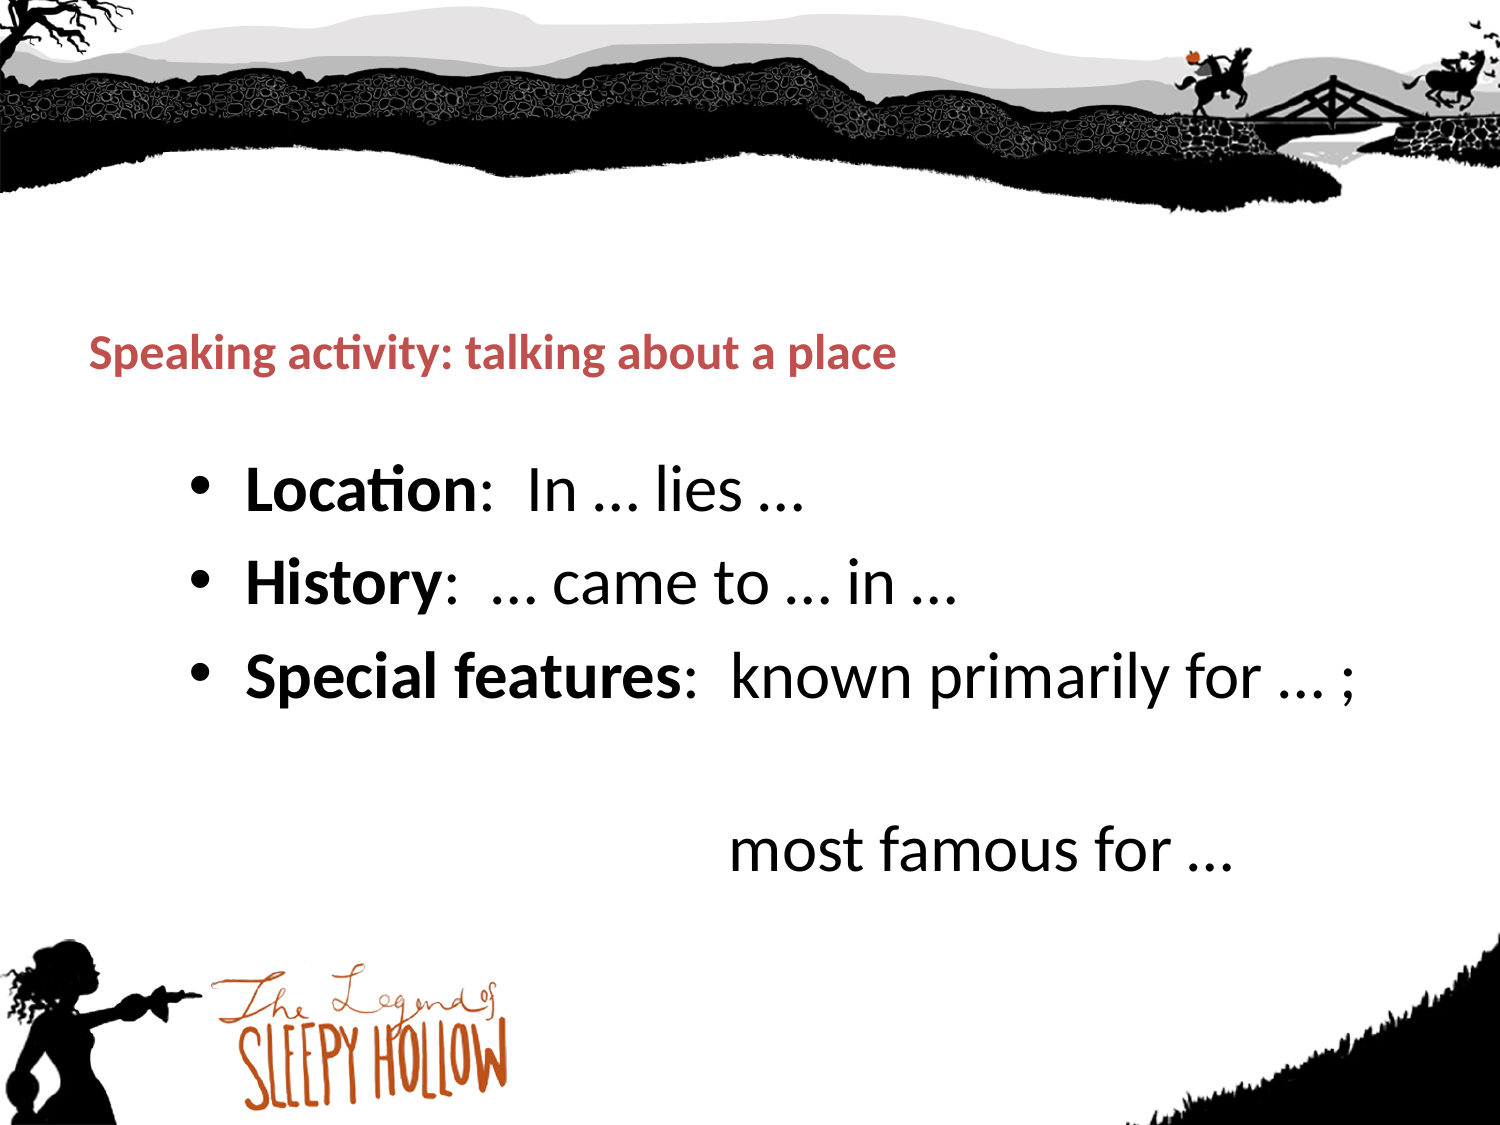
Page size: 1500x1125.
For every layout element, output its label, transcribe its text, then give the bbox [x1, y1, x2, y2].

picture [0, 0, 1500, 1125]
title Speaking activity: talking about a place [73, 311, 1450, 388]
list Location: In … lies … History: … came to … in … Special features: known primarily for … ; most famous for … [173, 436, 1402, 900]
